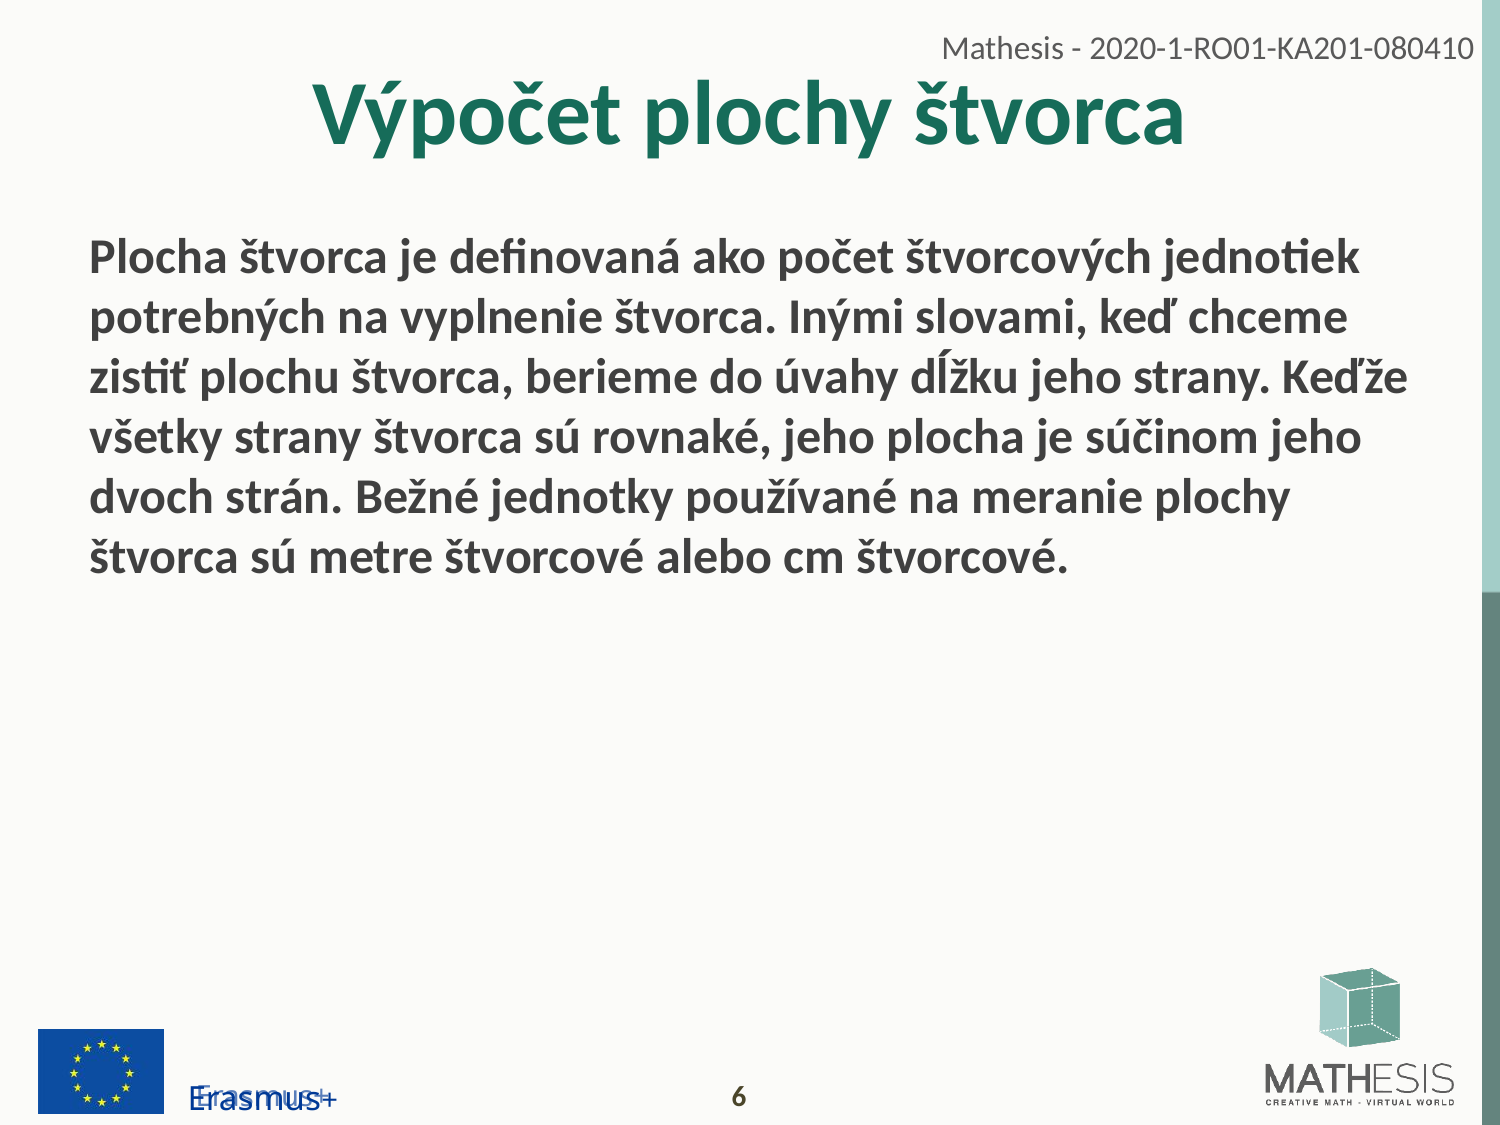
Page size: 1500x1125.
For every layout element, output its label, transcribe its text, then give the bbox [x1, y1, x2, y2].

list Plocha štvorca je definovaná ako počet štvorcových jednotiek potrebných na vyplnenie štvorca. Inými slovami, keď chceme zistiť plochu štvorca, berieme do úvahy dĺžku jeho strany. Keďže všetky strany štvorca sú rovnaké, jeho plocha je súčinom jeho dvoch strán. Bežné jednotky používané na meranie plochy štvorca sú metre štvorcové alebo cm štvorcové. [75, 216, 1425, 959]
picture [38, 1029, 164, 1114]
title Výpočet plochy štvorca [75, 45, 1425, 216]
